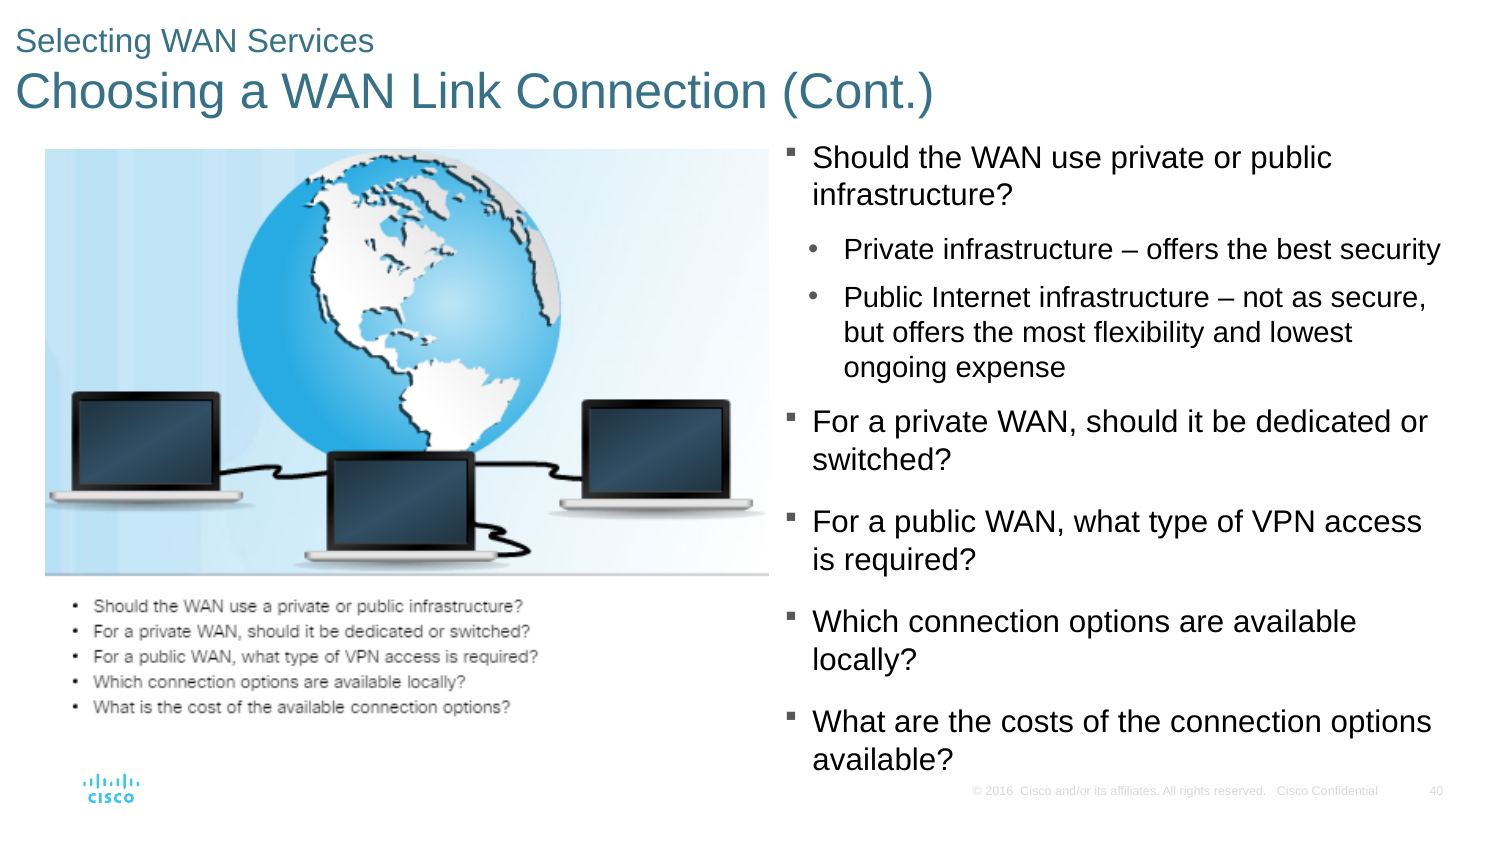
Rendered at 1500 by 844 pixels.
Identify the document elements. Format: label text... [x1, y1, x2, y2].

list Should the WAN use private or public infrastructure? Private infrastructure – offers the best security Public Internet infrastructure – not as secure, but offers the most flexibility and lowest ongoing expense For a private WAN, should it be dedicated or switched? For a public WAN, what type of VPN access is required? Which connection options are available locally? What are the costs of the connection options available? [769, 129, 1473, 799]
picture [45, 149, 769, 726]
title Selecting WAN Services Choosing a WAN Link Connection (Cont.) [0, 6, 1046, 131]
